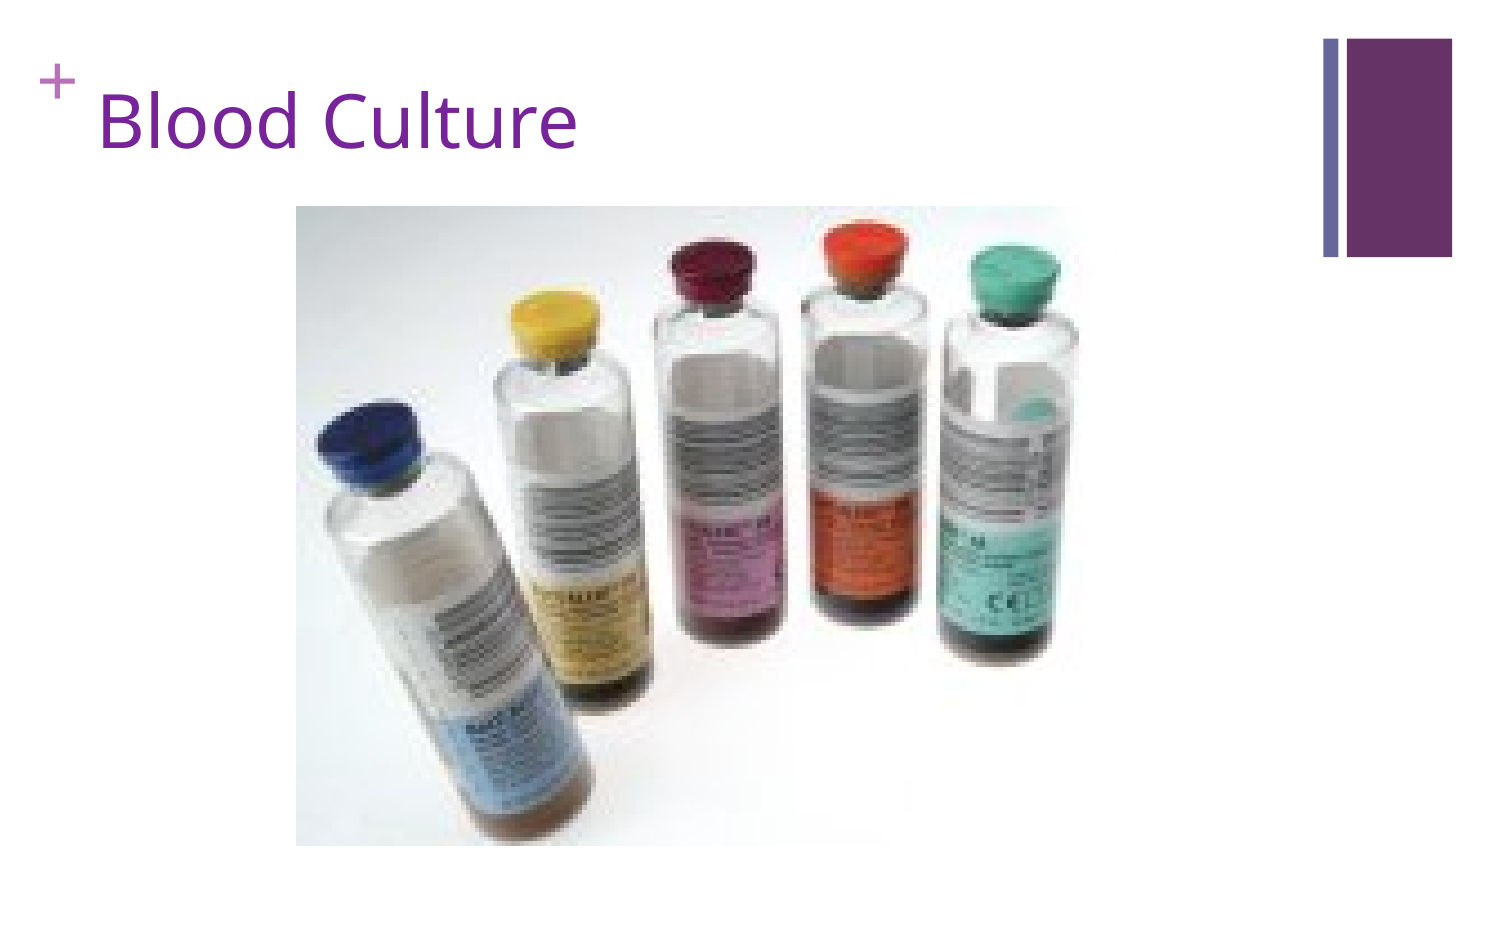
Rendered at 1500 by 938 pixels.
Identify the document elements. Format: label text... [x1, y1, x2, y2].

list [99, 193, 1451, 847]
title Blood Culture [81, 66, 1322, 219]
